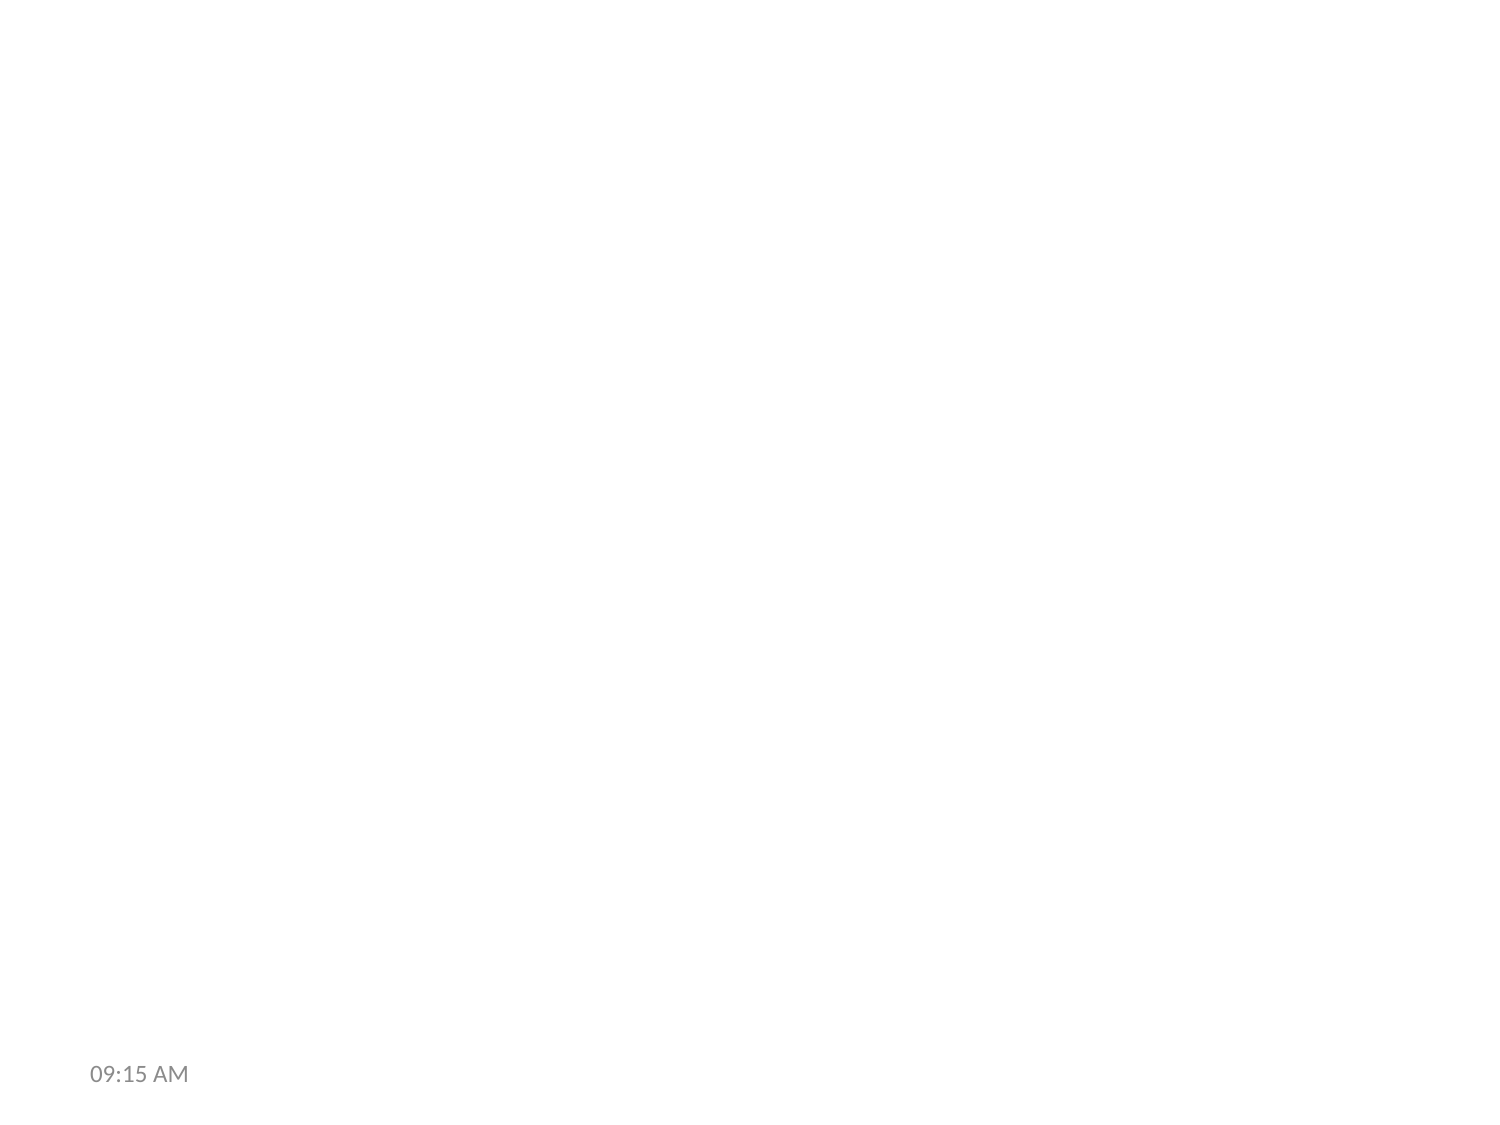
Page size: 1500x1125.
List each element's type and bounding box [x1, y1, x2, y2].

slide_number [75, 1042, 425, 1103]
